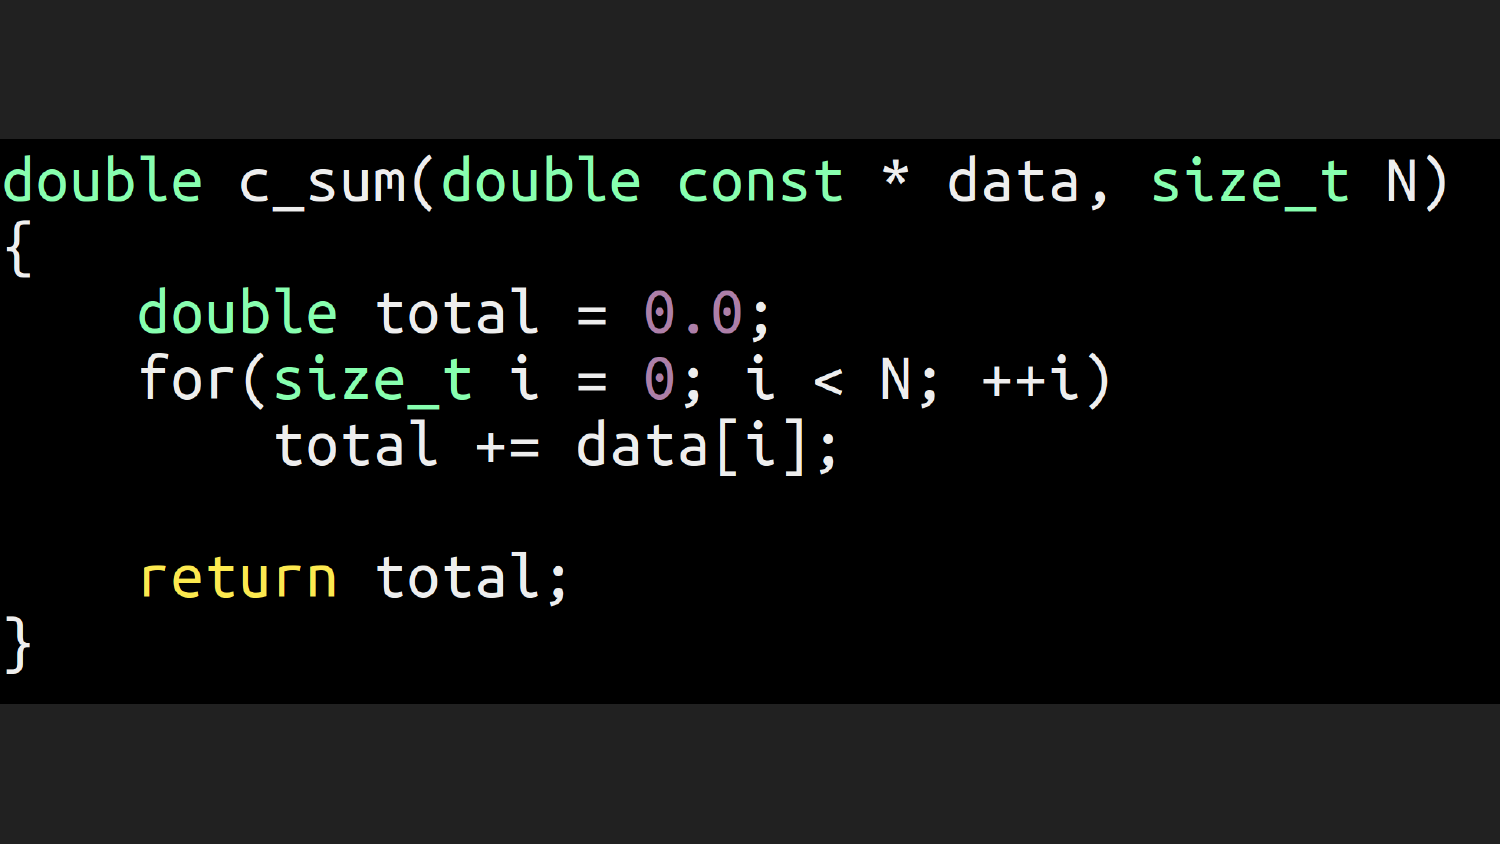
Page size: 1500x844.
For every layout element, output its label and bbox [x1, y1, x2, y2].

picture [0, 139, 1500, 705]
